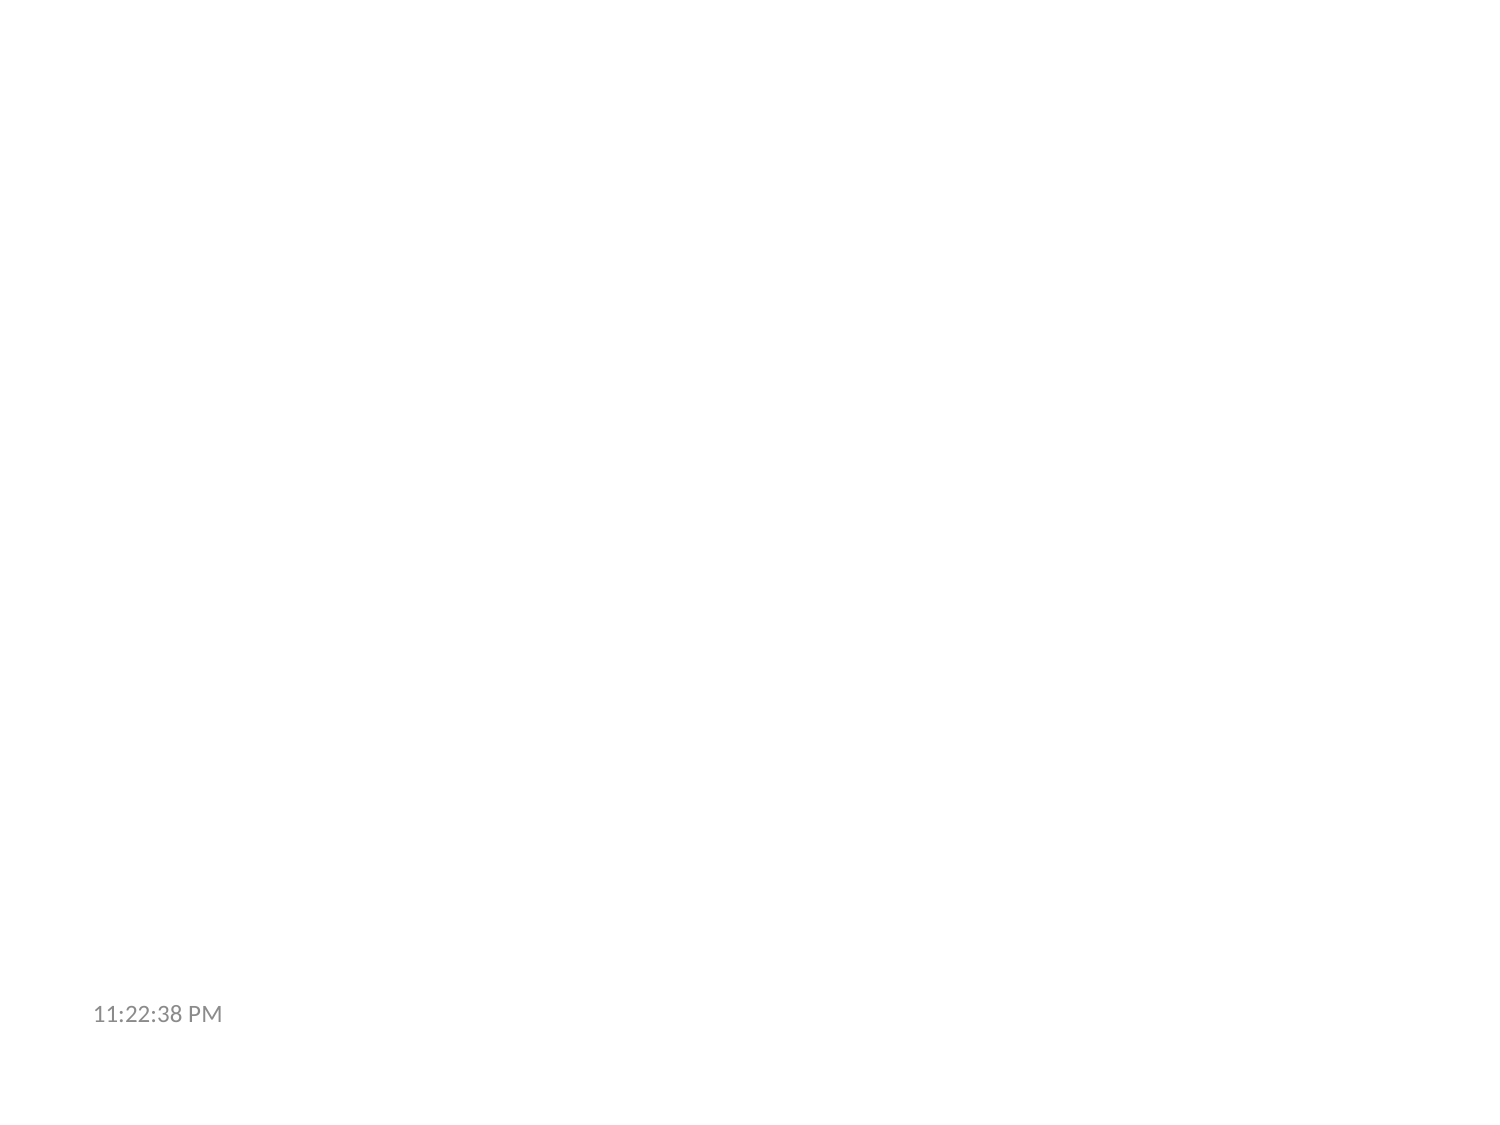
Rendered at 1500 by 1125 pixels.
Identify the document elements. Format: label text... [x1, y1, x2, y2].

text_box 3:35:09 PM [77, 982, 428, 1043]
